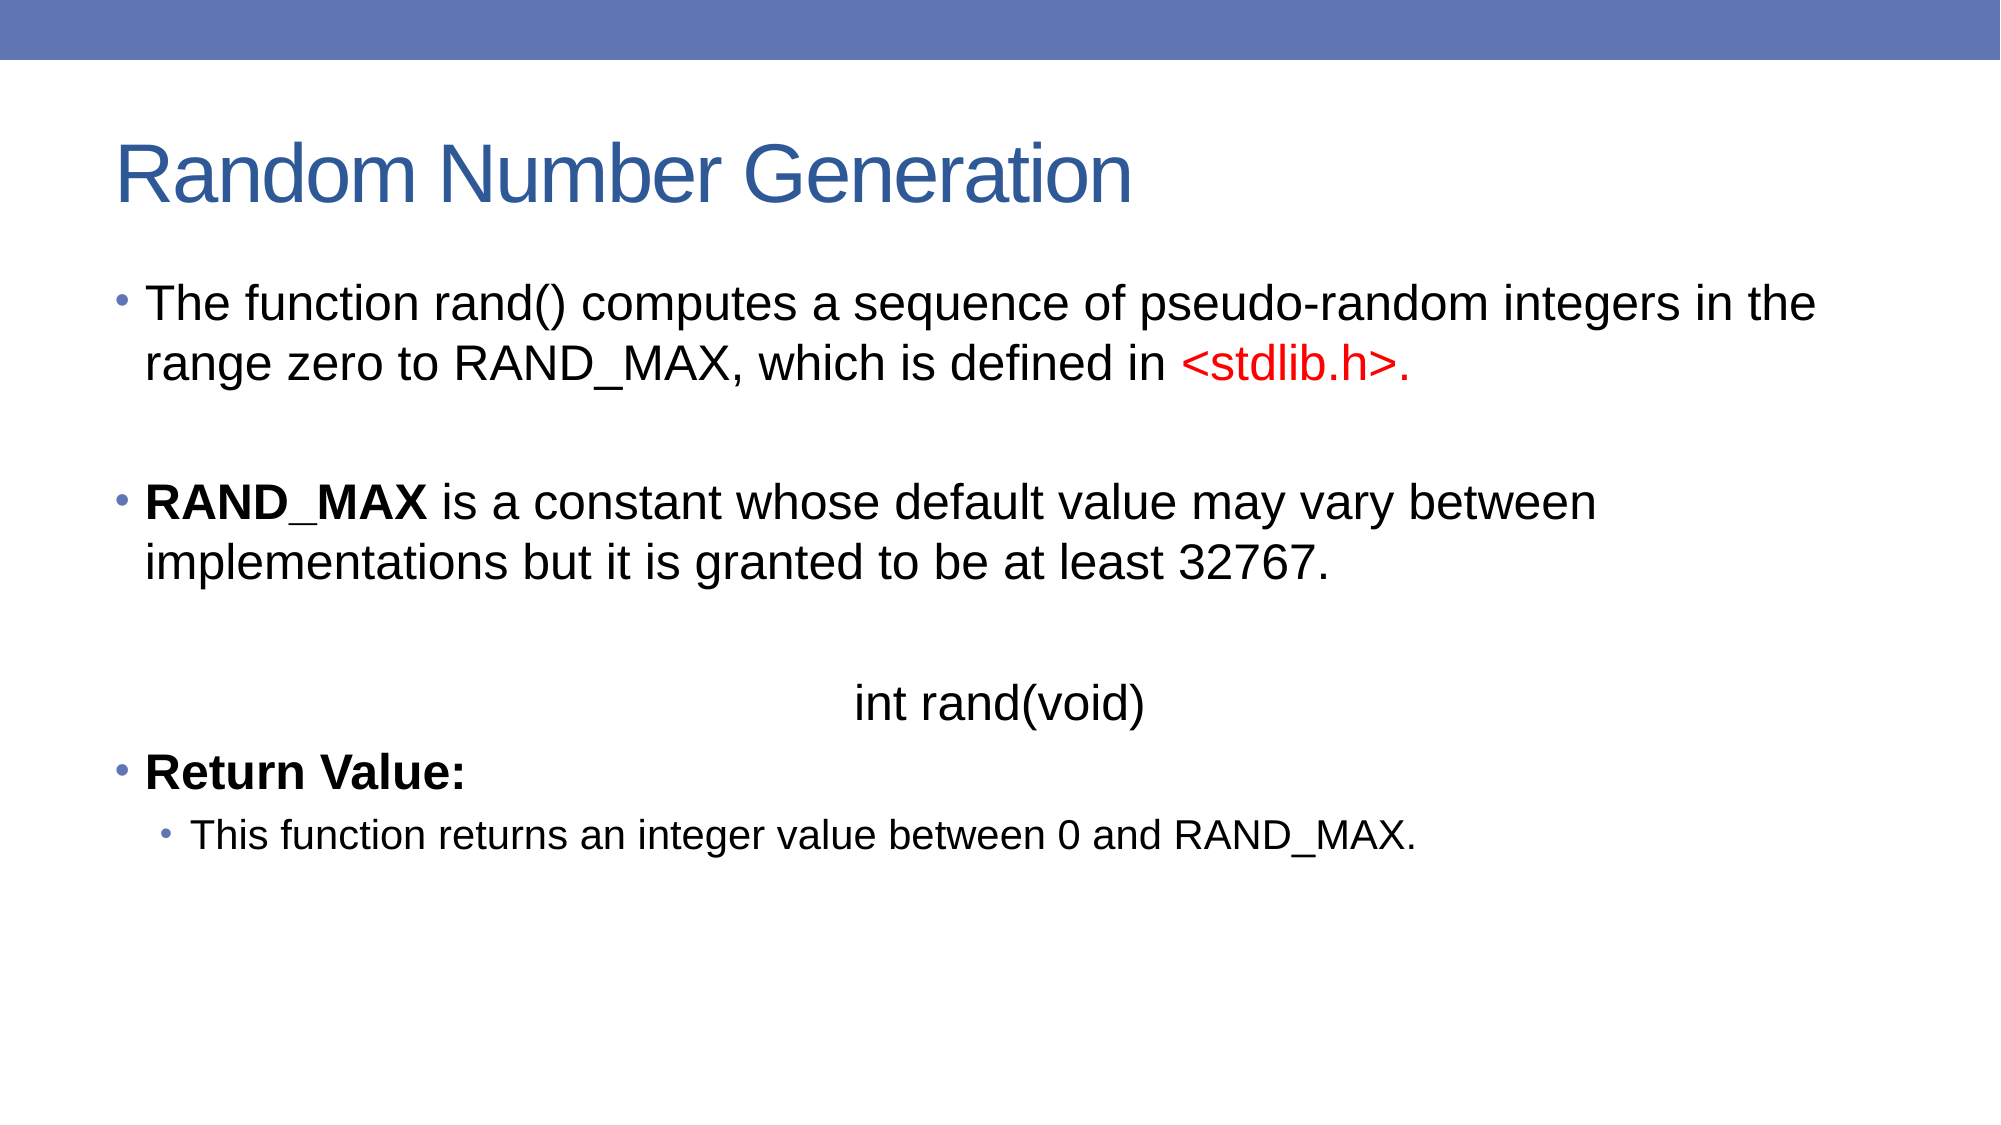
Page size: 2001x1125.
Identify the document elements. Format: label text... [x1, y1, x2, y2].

list The function rand() computes a sequence of pseudo-random integers in the range zero to RAND_MAX, which is defined in <stdlib.h>. RAND_MAX is a constant whose default value may vary between implementations but it is granted to be at least 32767. int rand(void) Return Value: This function returns an integer value between 0 and RAND_MAX. [99, 262, 1900, 1063]
title Random Number Generation [99, 87, 1900, 250]
